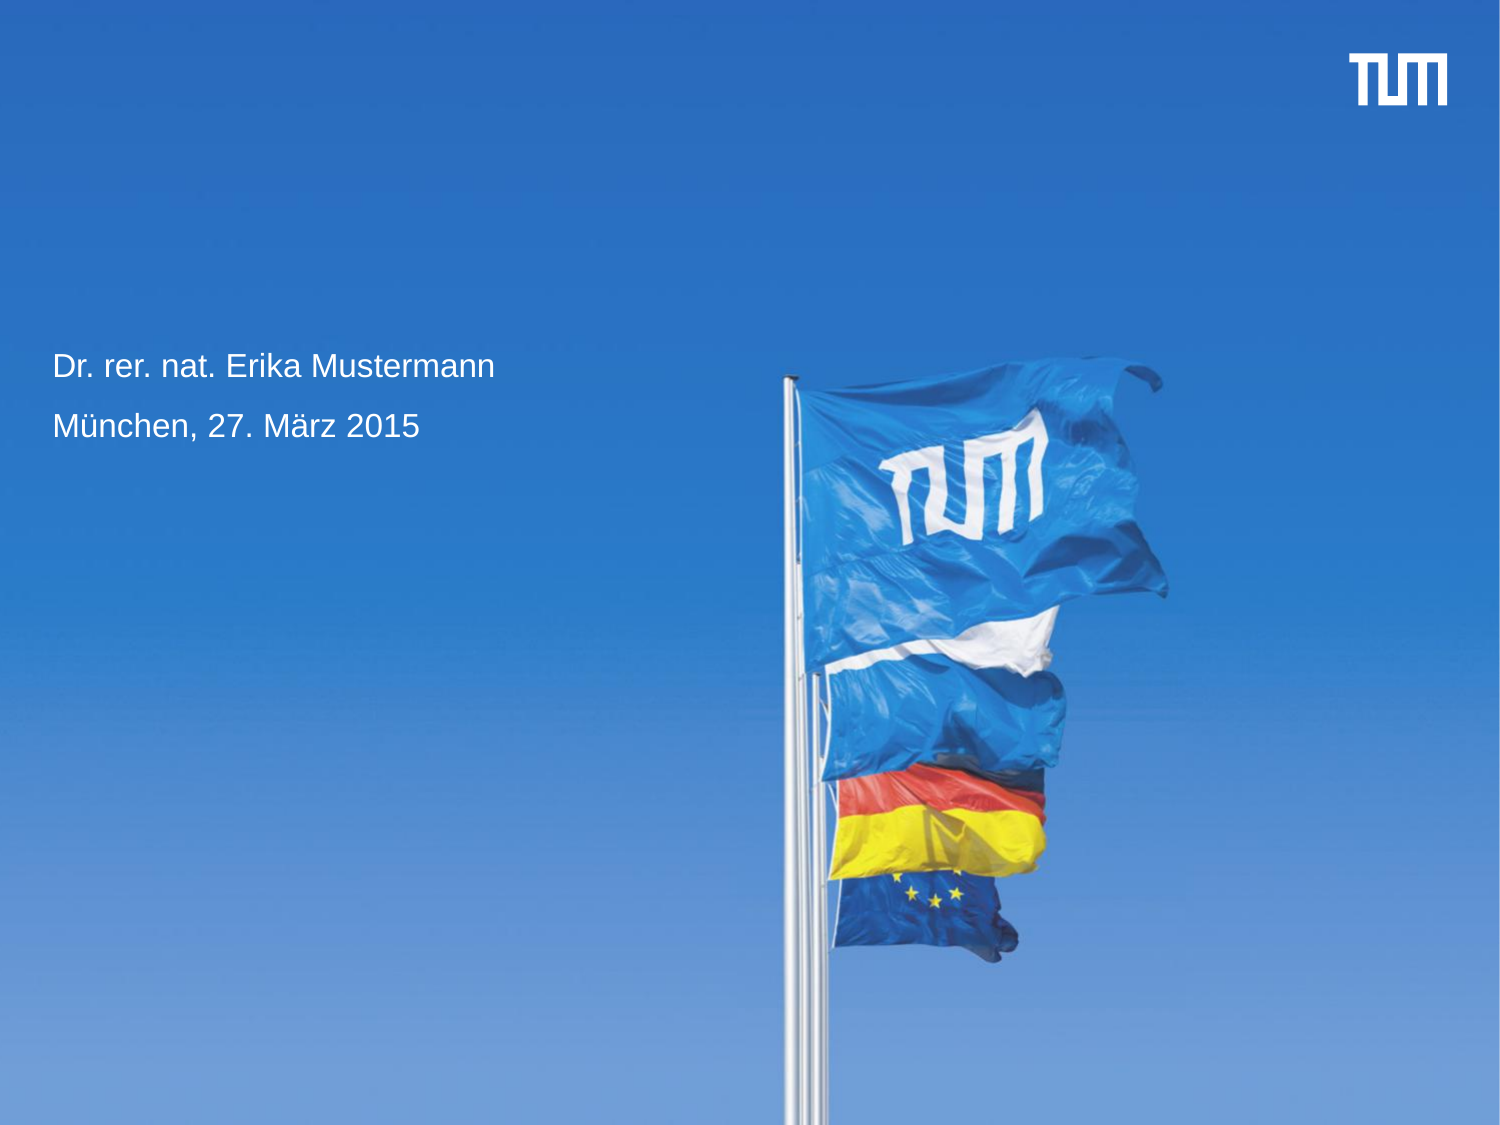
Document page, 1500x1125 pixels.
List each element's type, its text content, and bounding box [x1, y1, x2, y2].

list Dr. rer. nat. Erika Mustermann München, 27. März 2015 [52, 324, 1449, 534]
picture [0, 0, 1500, 1125]
